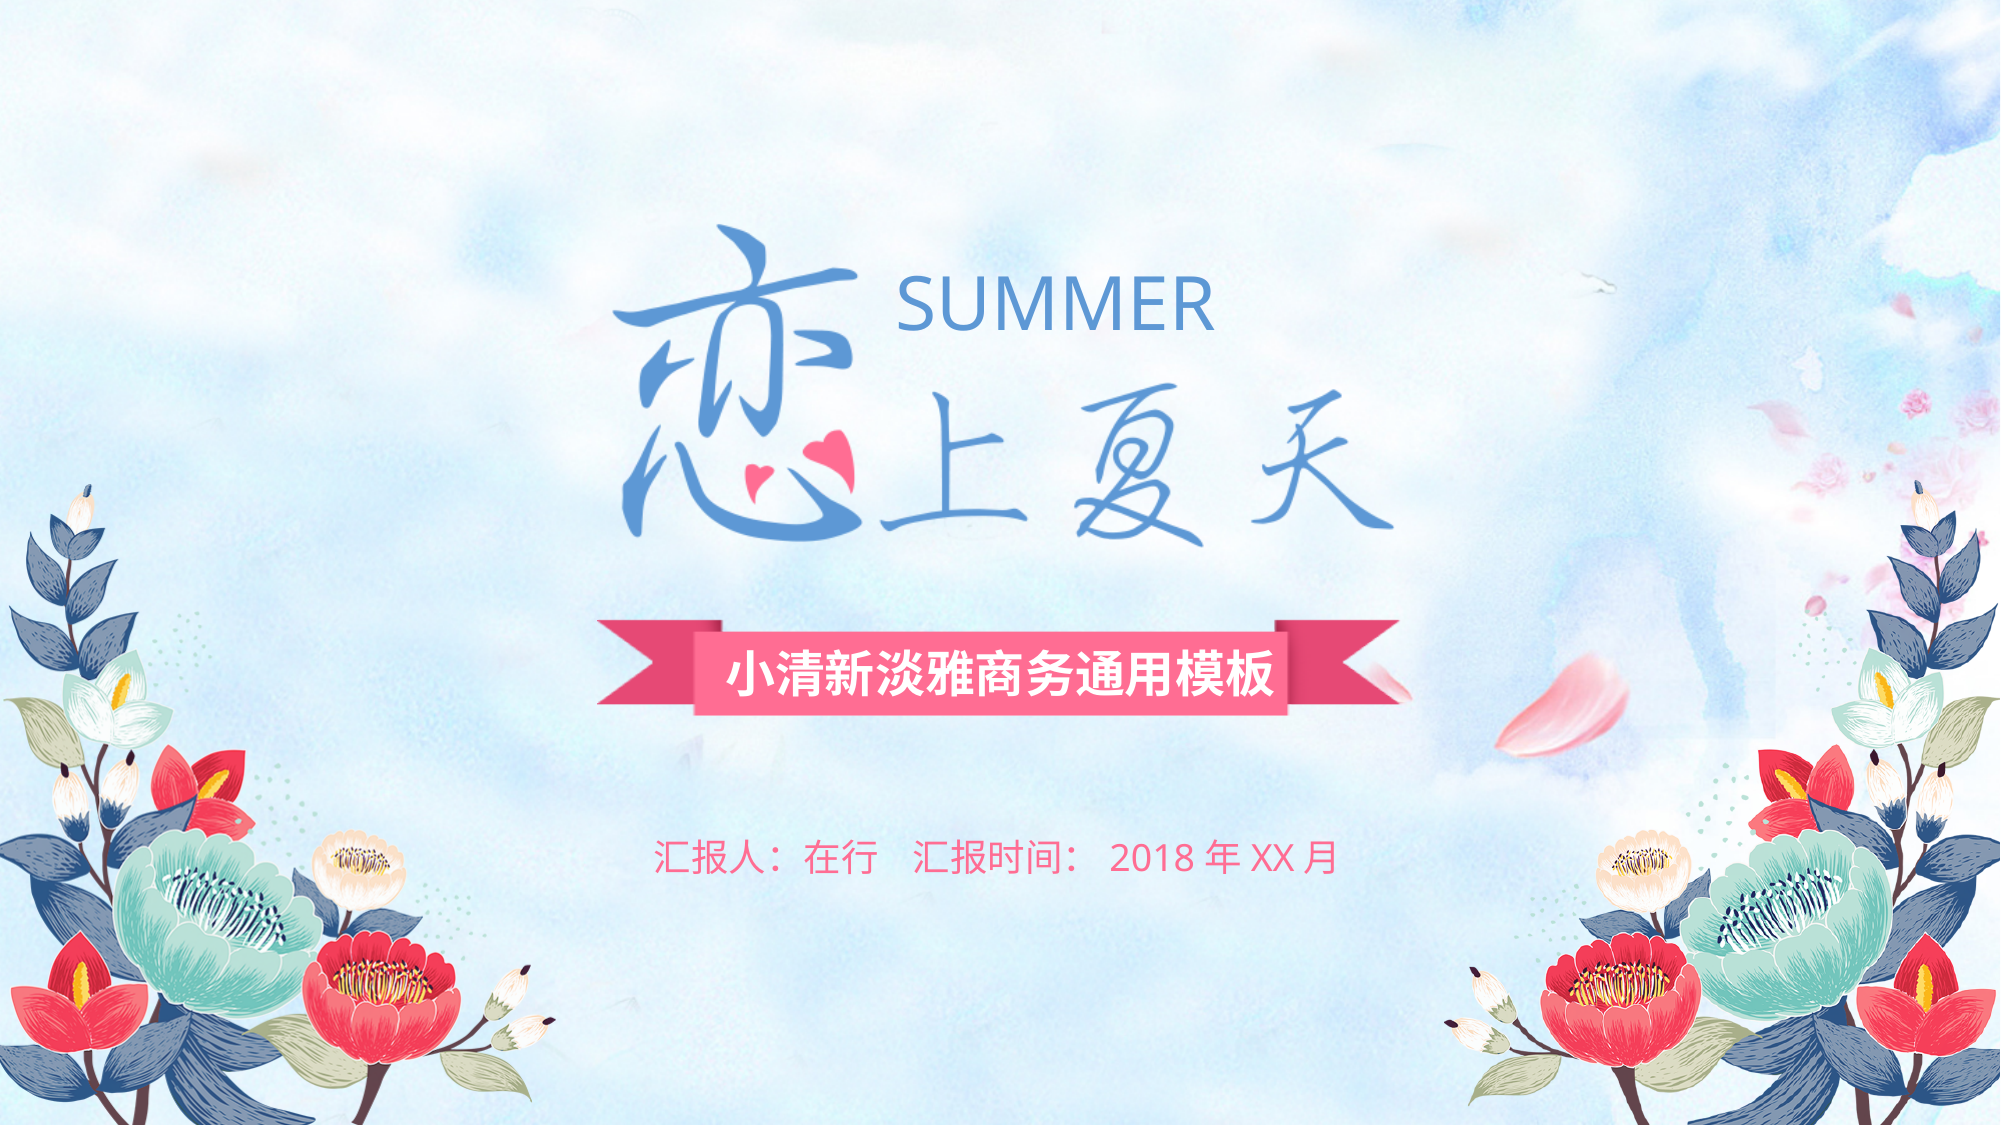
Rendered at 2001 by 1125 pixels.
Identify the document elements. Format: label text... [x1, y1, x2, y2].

text_box 汇报人：在行 汇报时间：2018年XX月 [639, 827, 1356, 887]
picture [0, 0, 2001, 1125]
